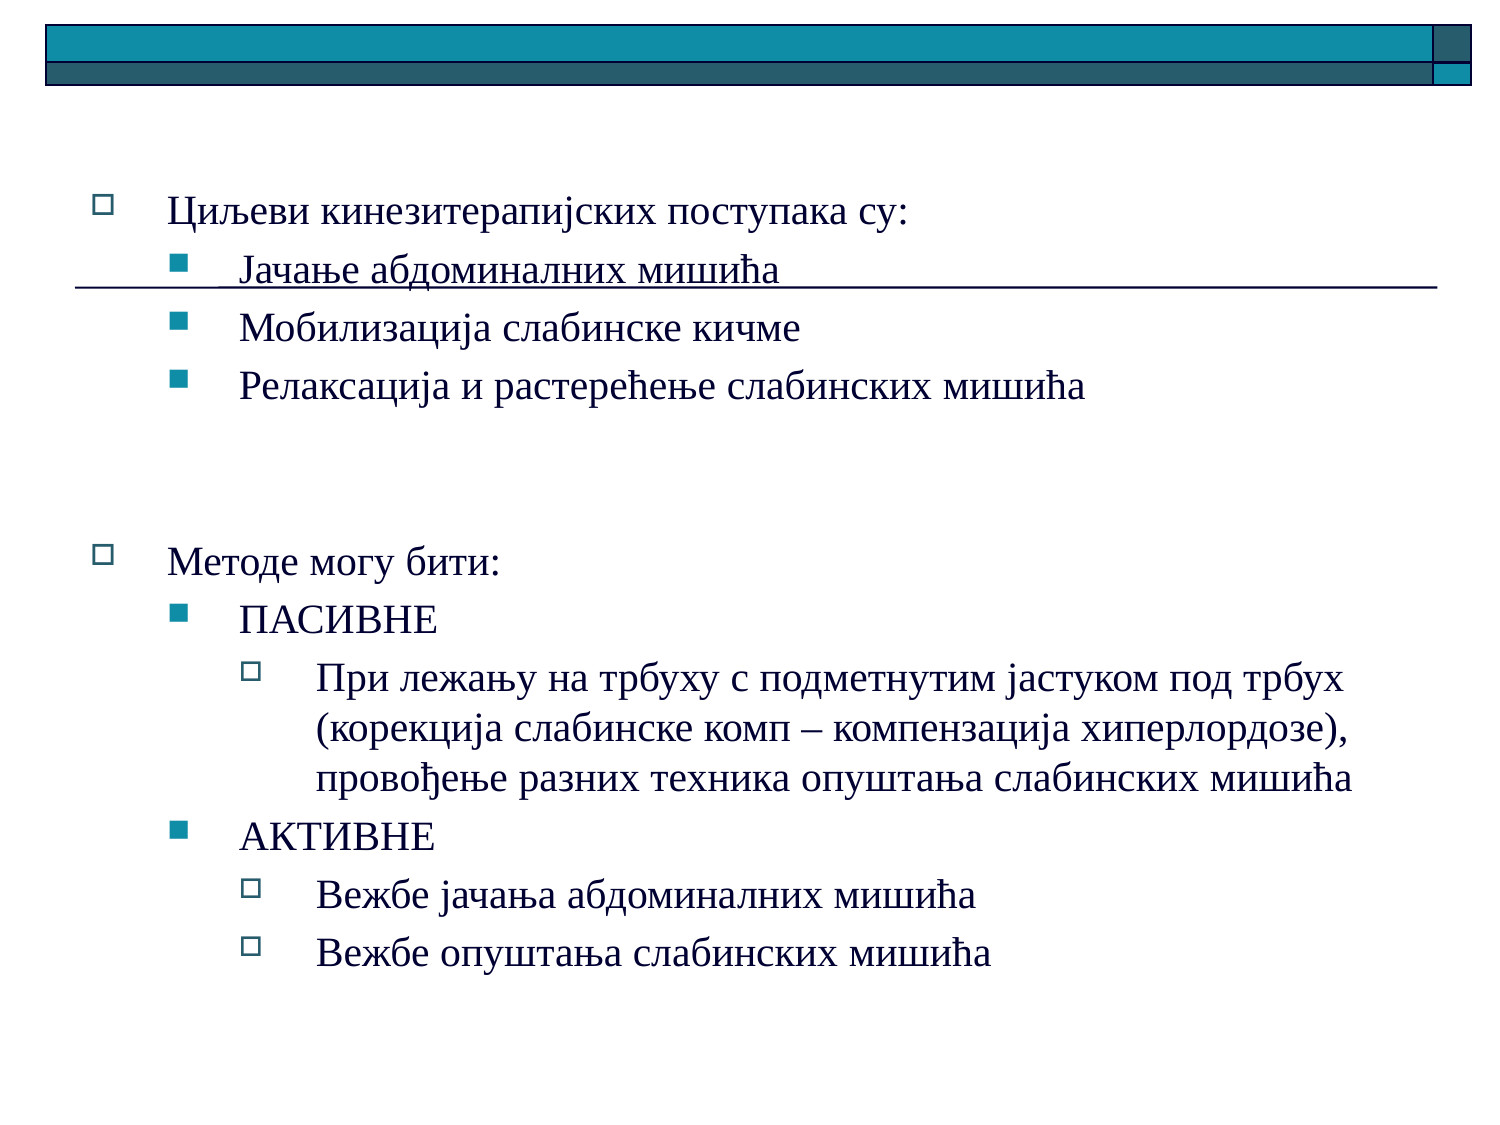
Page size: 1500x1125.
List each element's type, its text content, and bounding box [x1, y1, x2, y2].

list Циљеви кинезитерапијских поступака су: Јачање абдоминалних мишића Мобилизација слабинске кичме Релаксација и растерећење слабинских мишића Методе могу бити: ПАСИВНЕ При лежању на трбуху с подметнутим јастуком под трбух (корекција слабинске комп – компензација хиперлордозе), провођење разних техника опуштања слабинских мишића АКТИВНЕ Вежбе јачања абдоминалних мишића Вежбе опуштања слабинских мишића [75, 175, 1425, 1006]
